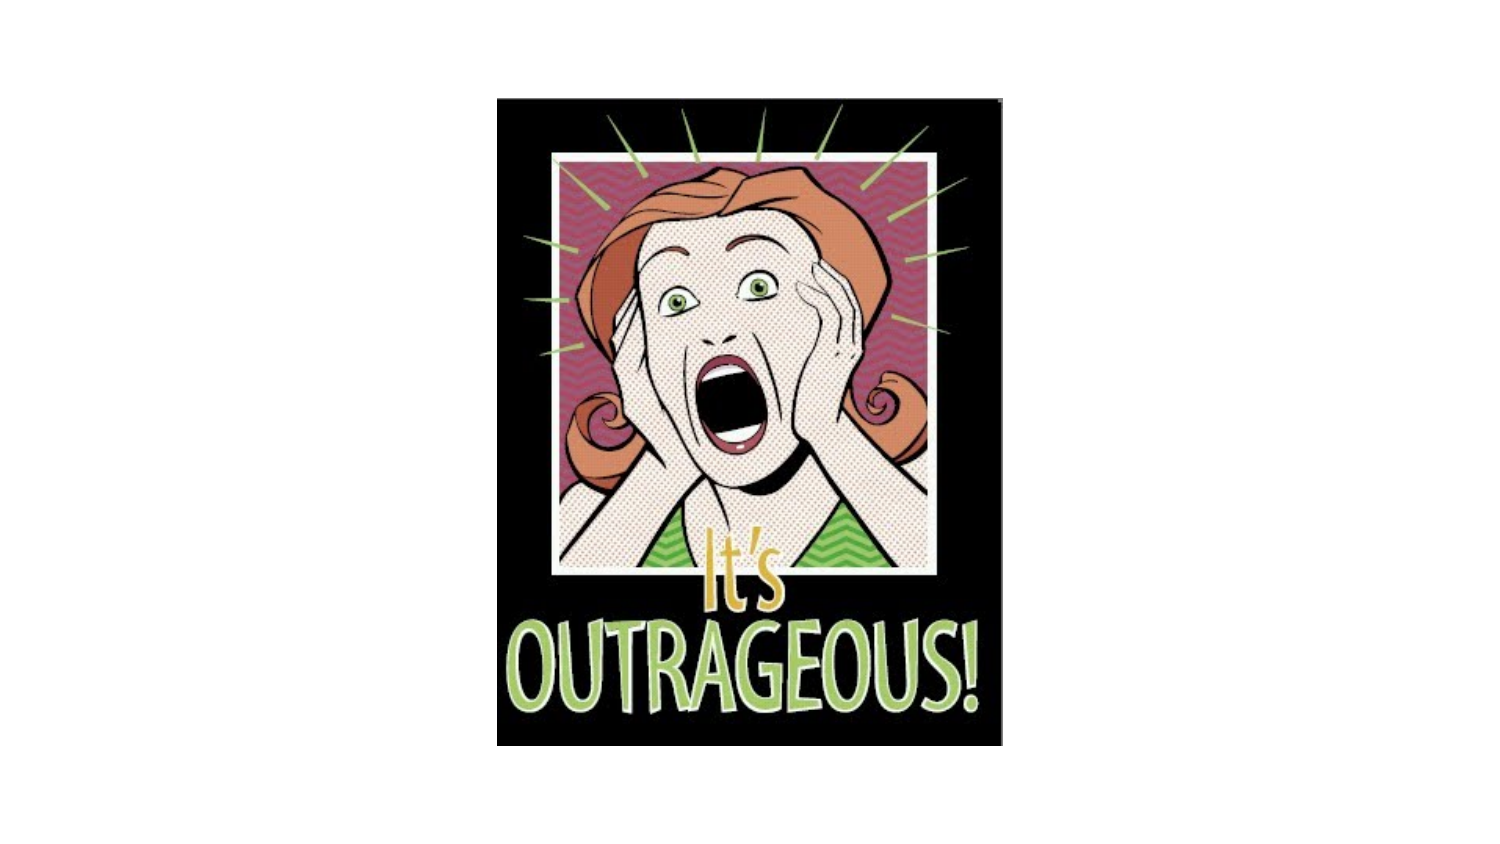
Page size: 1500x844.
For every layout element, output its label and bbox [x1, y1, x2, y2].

picture [497, 98, 1003, 746]
